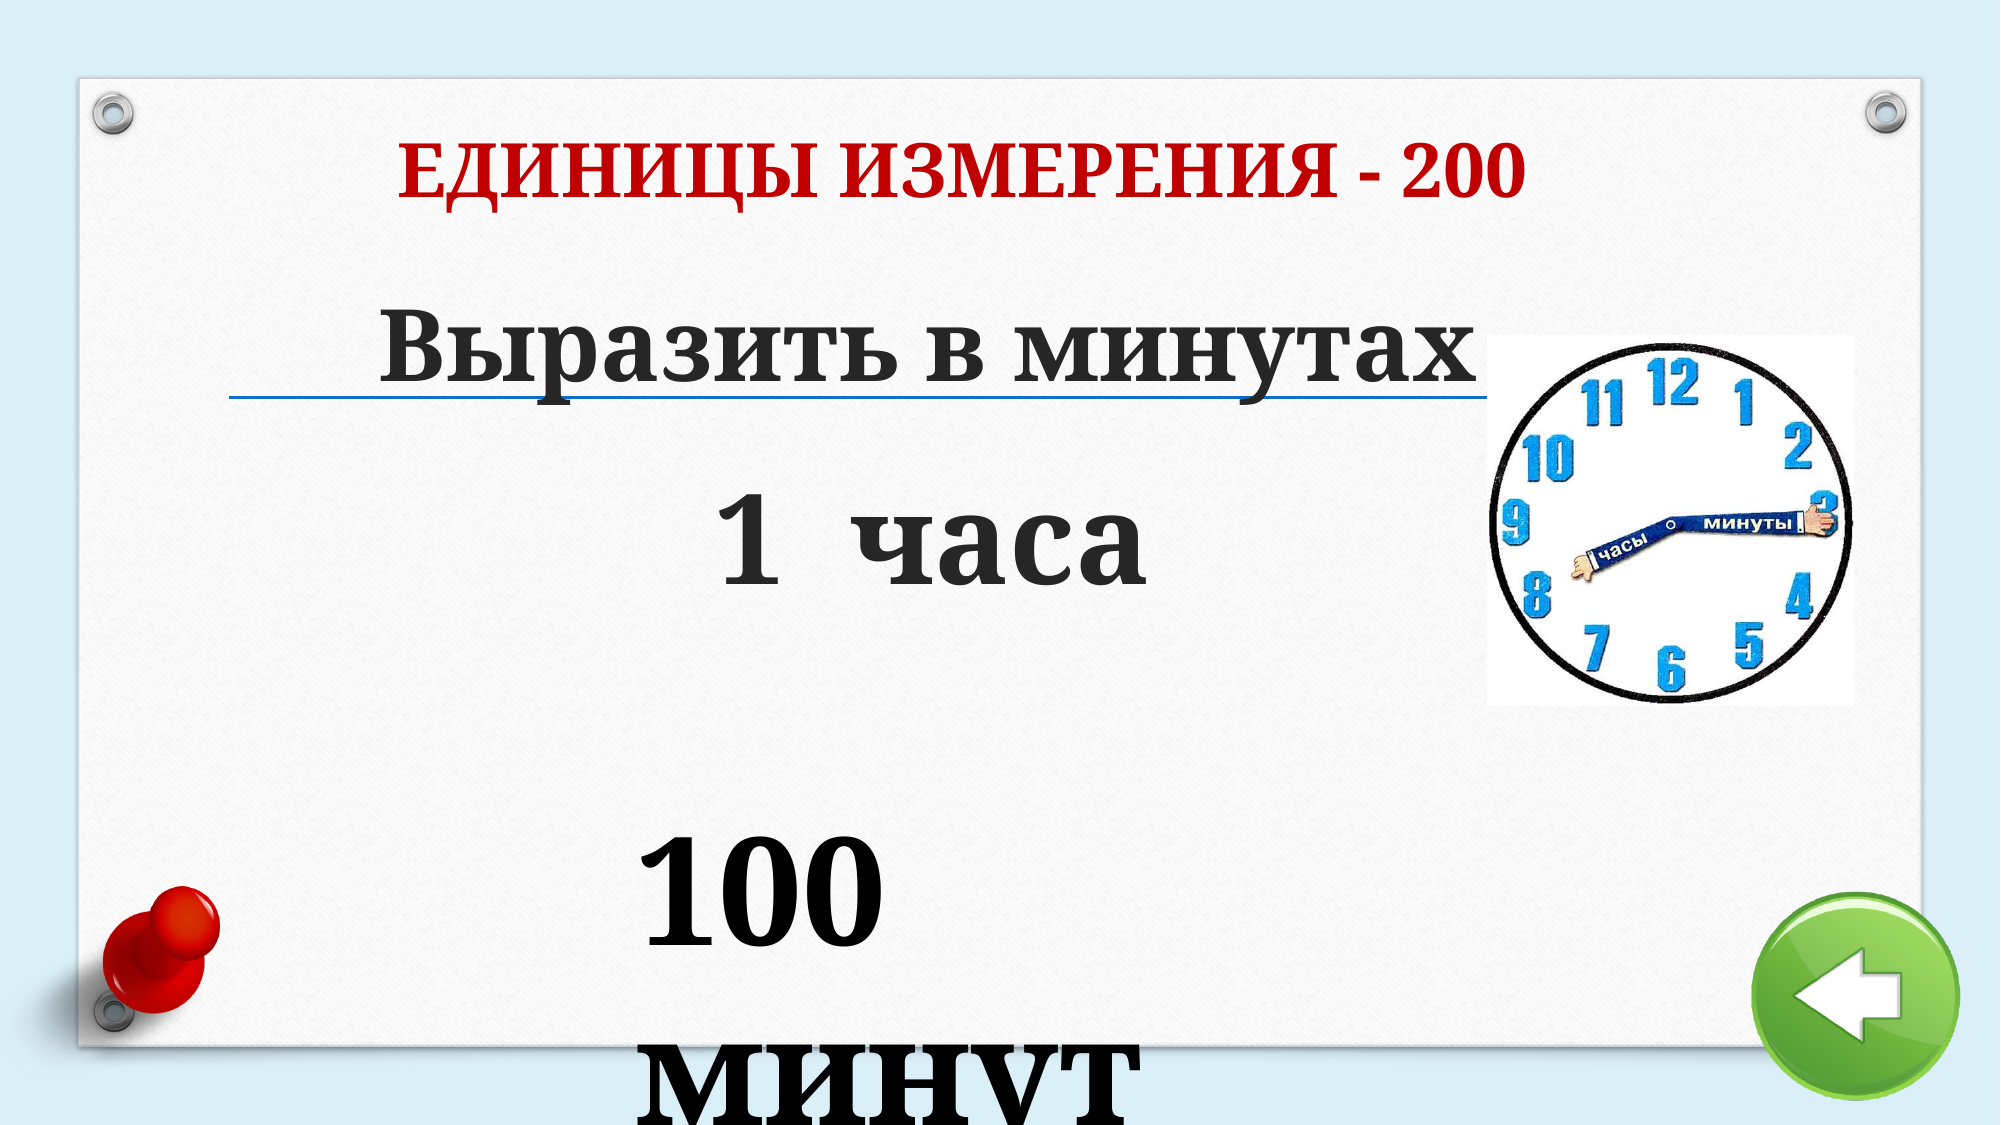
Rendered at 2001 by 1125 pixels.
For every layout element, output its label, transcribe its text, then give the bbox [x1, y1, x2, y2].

text_box ЕДИНИЦЫ ИЗМЕРЕНИЯ - 200 [382, 115, 1543, 221]
text_box 100 минут [620, 788, 1366, 1125]
picture [0, 0, 2000, 1125]
title Выразить в минутах [140, 234, 1716, 449]
